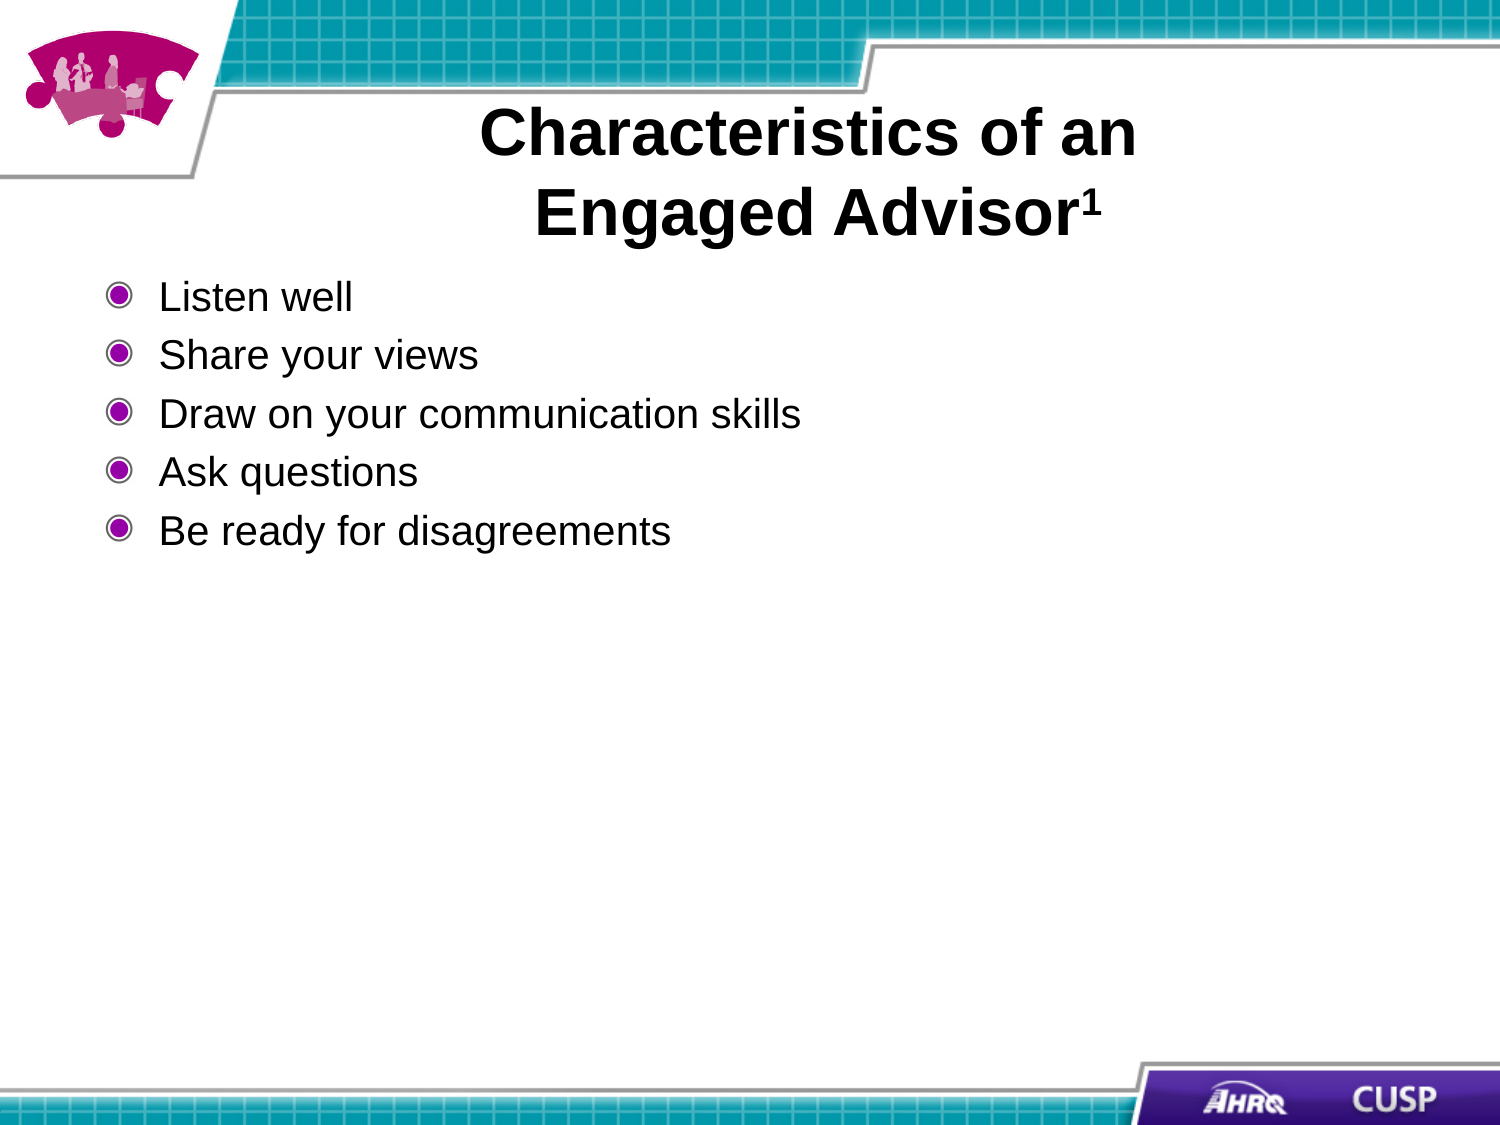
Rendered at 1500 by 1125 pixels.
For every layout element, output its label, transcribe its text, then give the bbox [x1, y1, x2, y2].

list Listen well Share your views Draw on your communication skills Ask questions Be ready for disagreements [87, 262, 1425, 938]
picture [0, 0, 1500, 1125]
title Characteristics of an Engaged Advisor1 [212, 75, 1425, 262]
